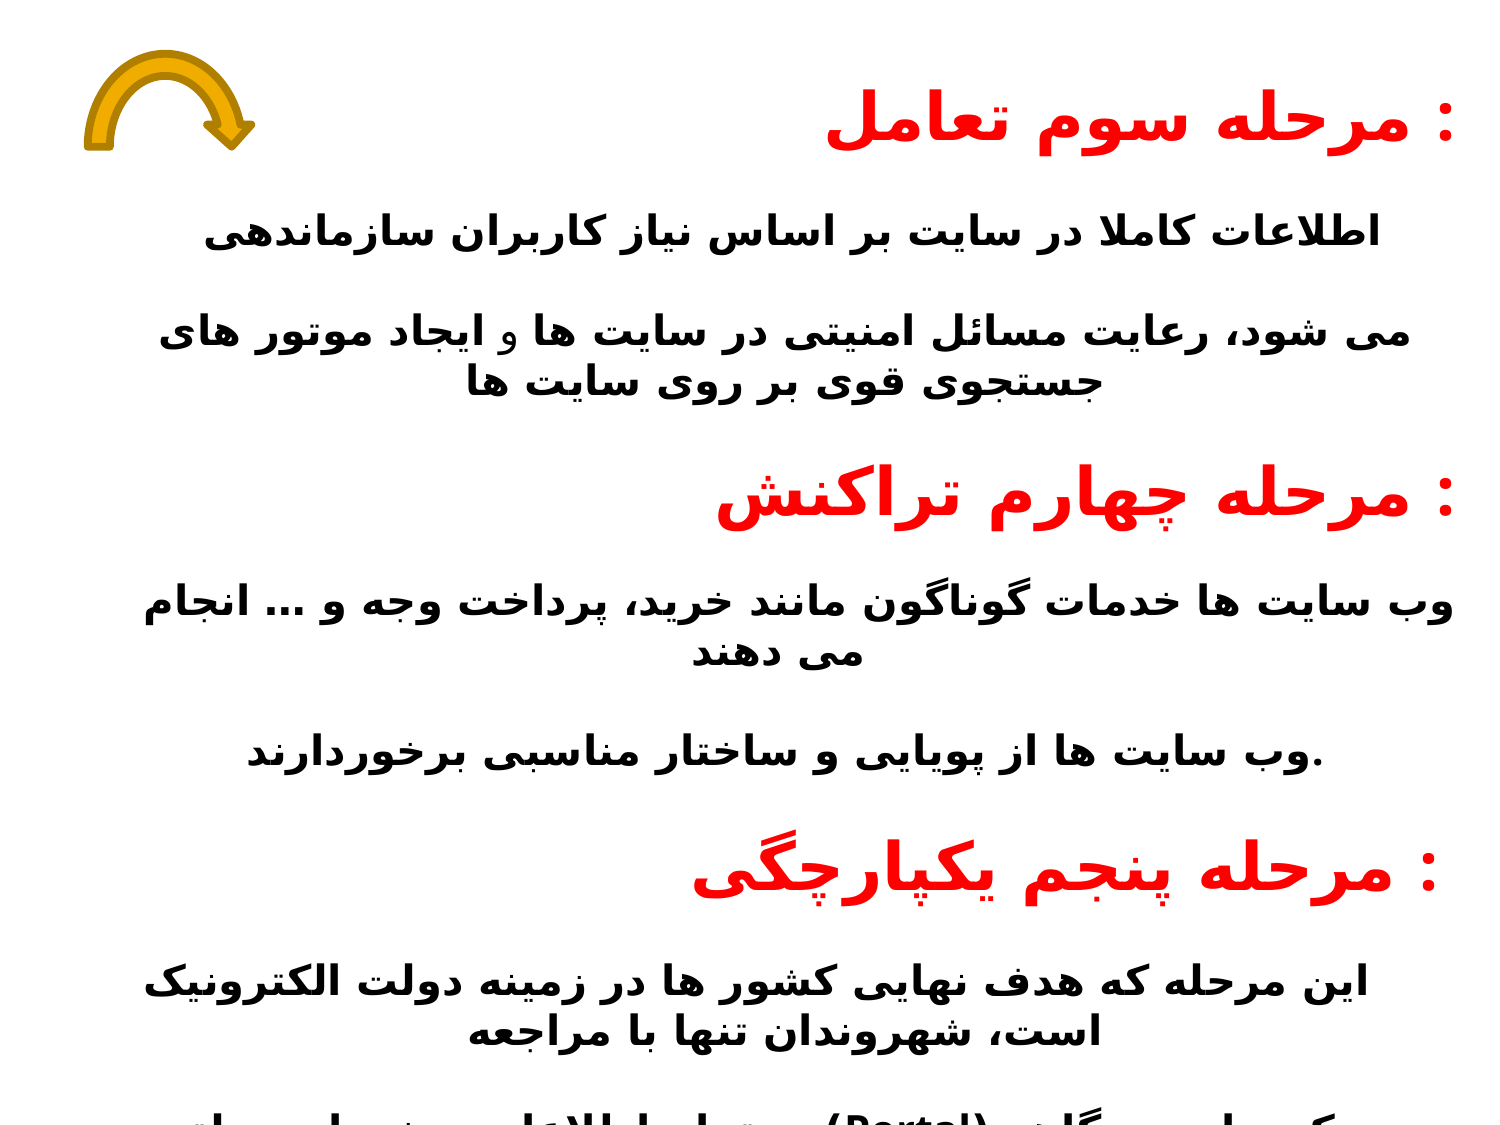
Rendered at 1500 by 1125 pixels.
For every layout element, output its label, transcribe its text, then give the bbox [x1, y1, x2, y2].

text_box [83, 49, 256, 151]
text_box مرحله سوم تعامل : اطلاعات کاملا در سایت بر اساس نیاز کاربران سازماندهی می شود، رعایت مسائل امنیتی در سایت ها و ایجاد موتور های جستجوی قوی بر روی سایت ها مرحله چهارم تراکنش : وب سایت ها خدمات گوناگون مانند خرید، پرداخت وجه و … انجام می دهند وب سایت ها از پویایی و ساختار مناسبی برخوردارند. مرحله پنجم یکپارچگی : این مرحله که هدف نهایی کشور ها در زمینه دولت الکترونیک است، شهروندان تنها با مراجعه به یک سایت درگاهی(Portal) به تمام اطلاعات و خدمات دولتی دسترسی خواهند داشت. [100, 66, 1471, 1125]
